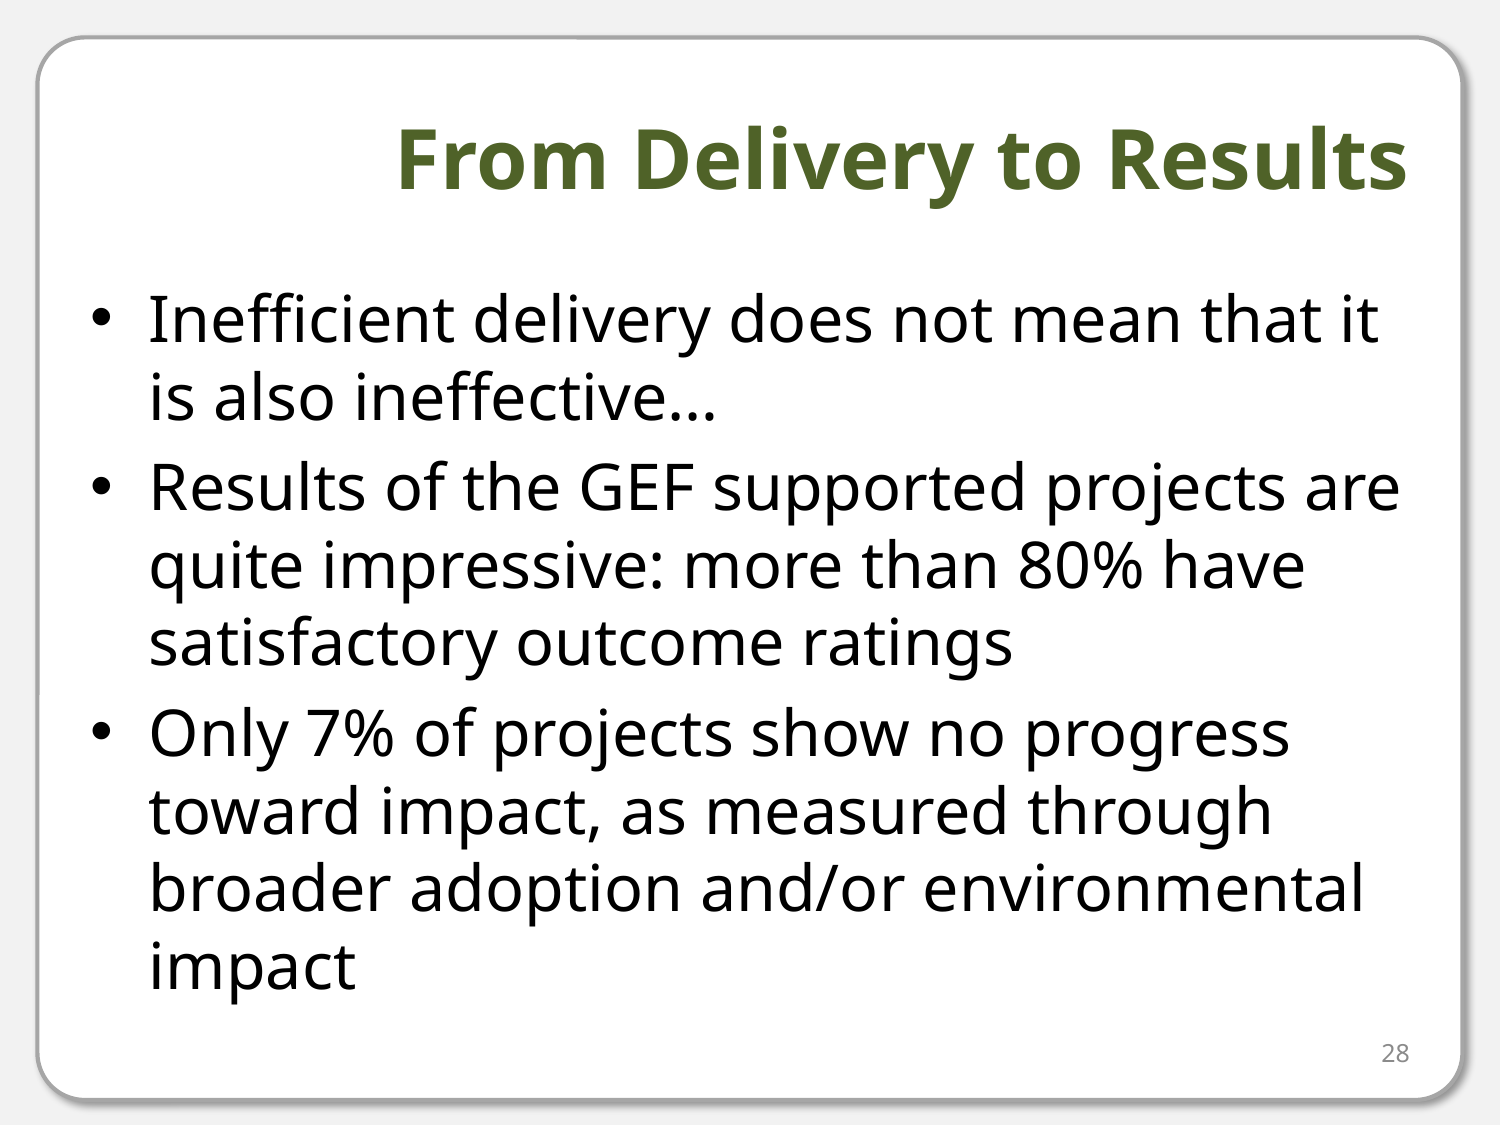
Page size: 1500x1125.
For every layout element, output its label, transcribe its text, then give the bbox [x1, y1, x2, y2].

slide_number 28 [1074, 1025, 1425, 1085]
title From Delivery to Results [75, 62, 1425, 250]
list Inefficient delivery does not mean that it is also ineffective… Results of the GEF supported projects are quite impressive: more than 80% have satisfactory outcome ratings Only 7% of projects show no progress toward impact, as measured through broader adoption and/or environmental impact [75, 270, 1425, 1013]
